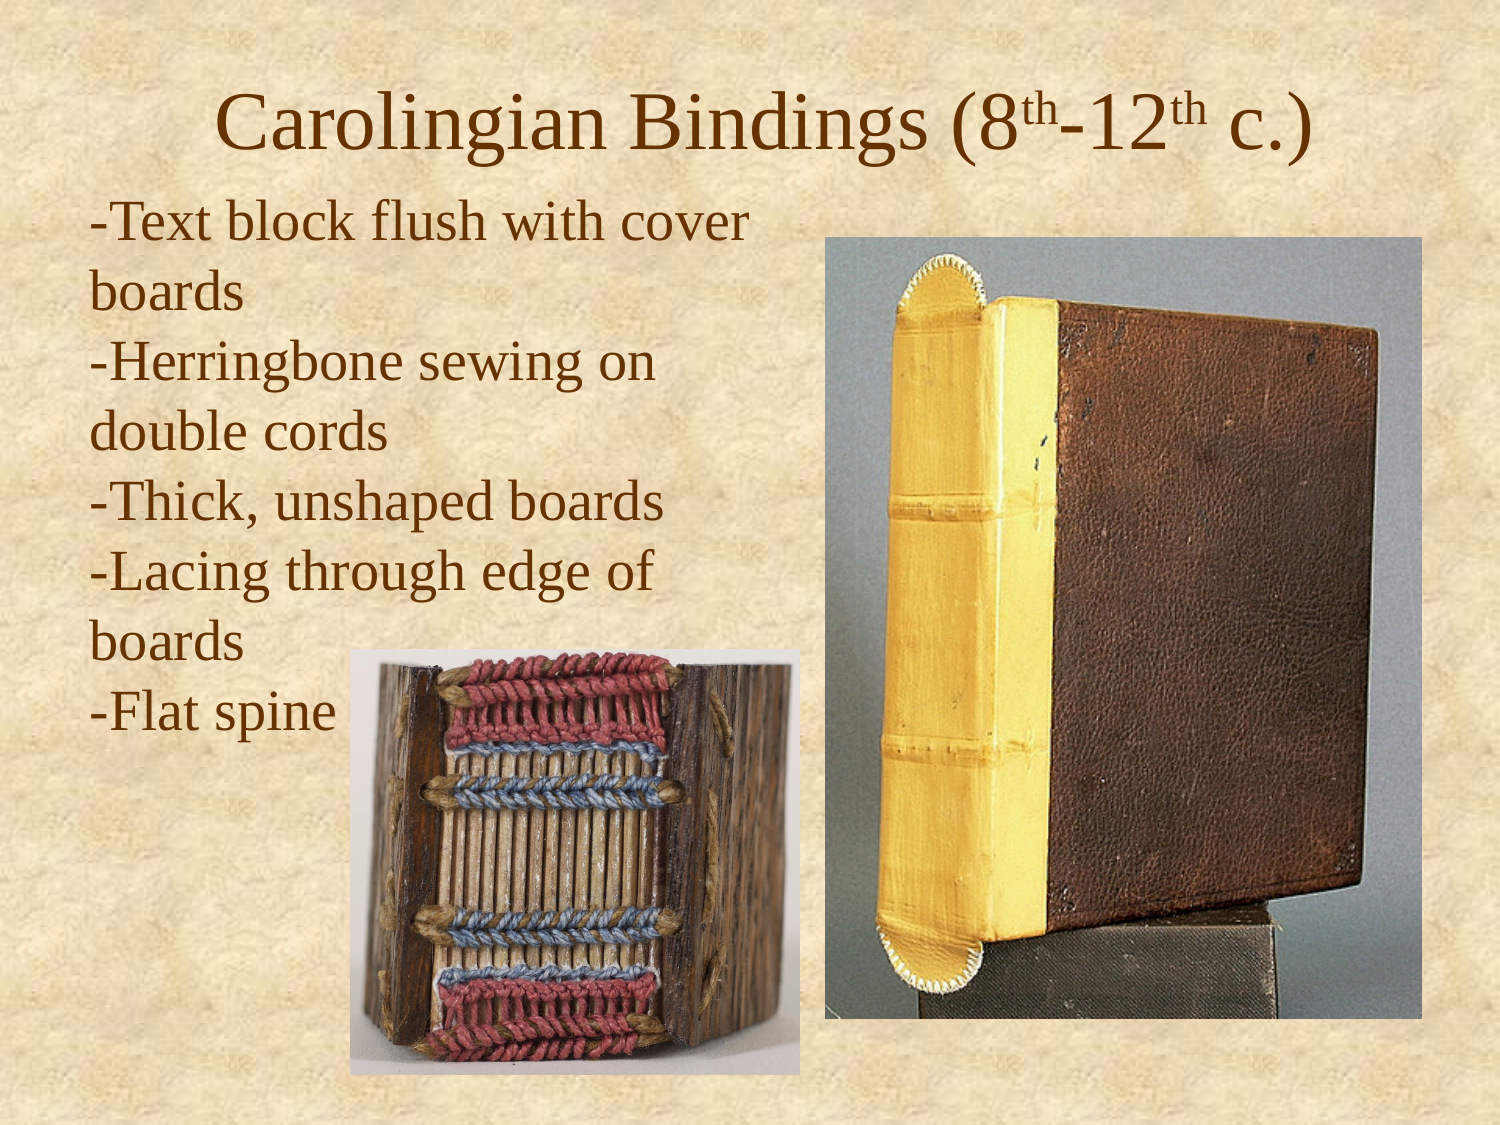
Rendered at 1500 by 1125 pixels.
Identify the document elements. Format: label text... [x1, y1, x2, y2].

text_box Carolingian Bindings (8th-12th c.) [200, 58, 1438, 174]
text_box -Text block flush with cover boards -Herringbone sewing on double cords -Thick, unshaped boards -Lacing through edge of boards -Flat spine [75, 174, 788, 750]
picture [0, 0, 1500, 1125]
